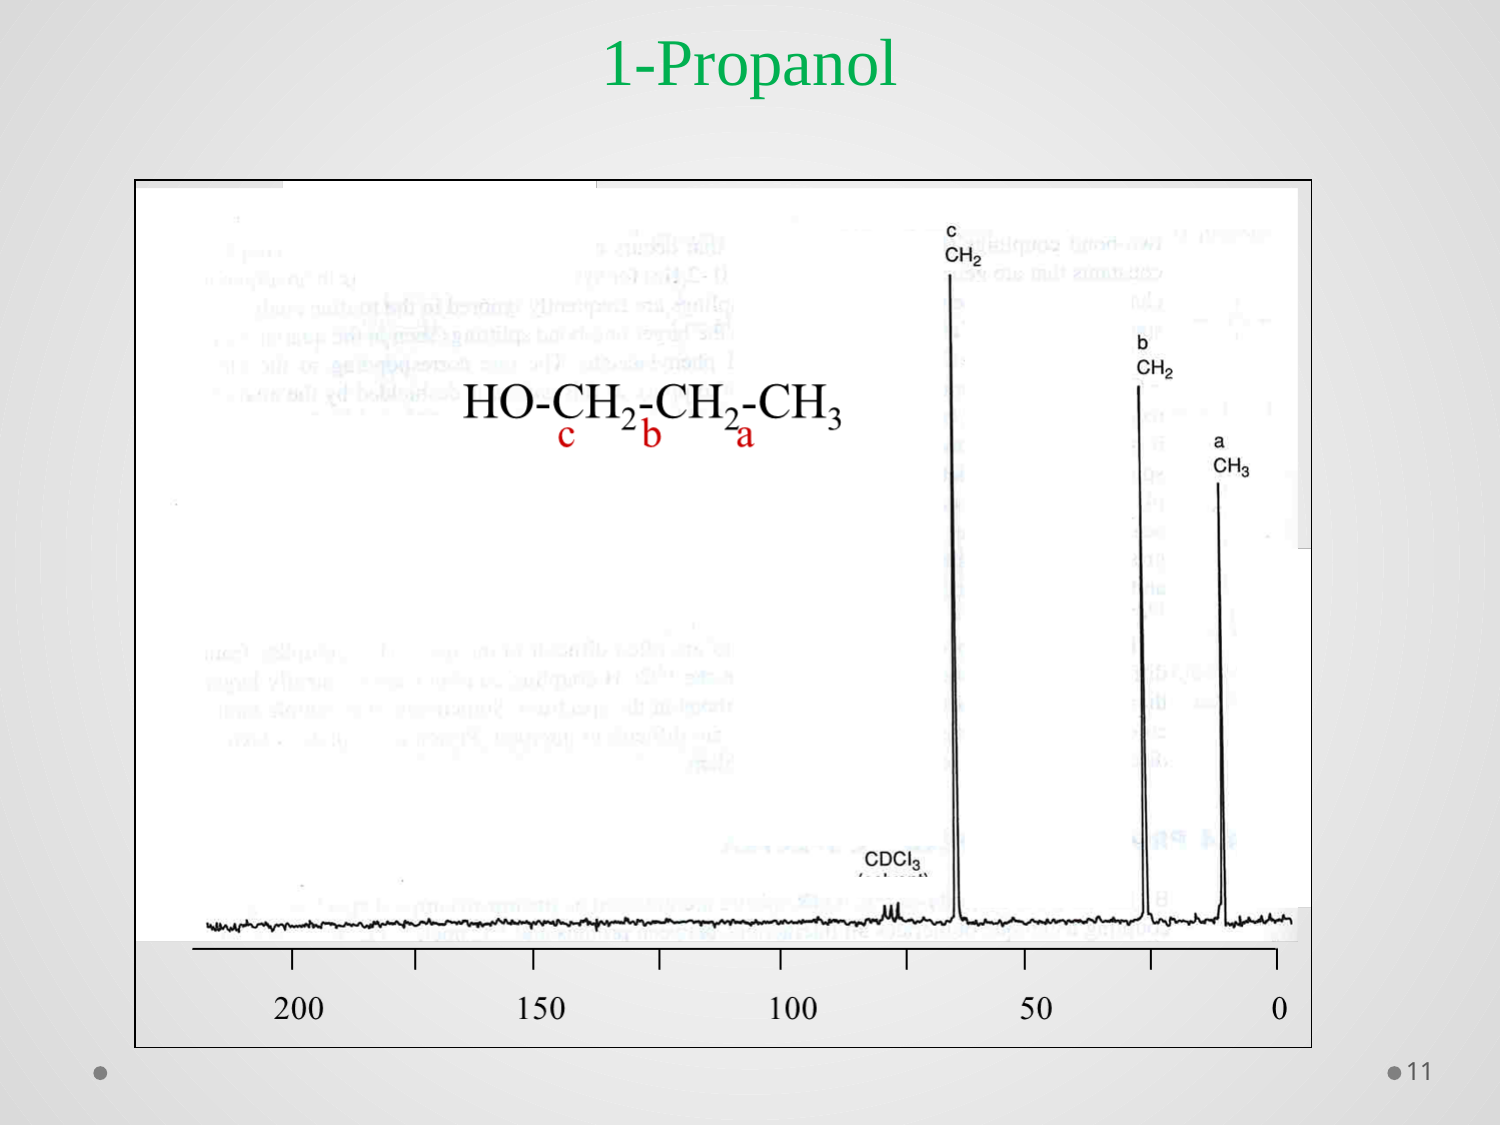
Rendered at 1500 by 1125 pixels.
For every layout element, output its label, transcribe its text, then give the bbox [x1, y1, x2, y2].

slide_number 11 [1401, 1042, 1494, 1103]
picture [135, 180, 1311, 1048]
text_box 1-Propanol [586, 11, 914, 107]
